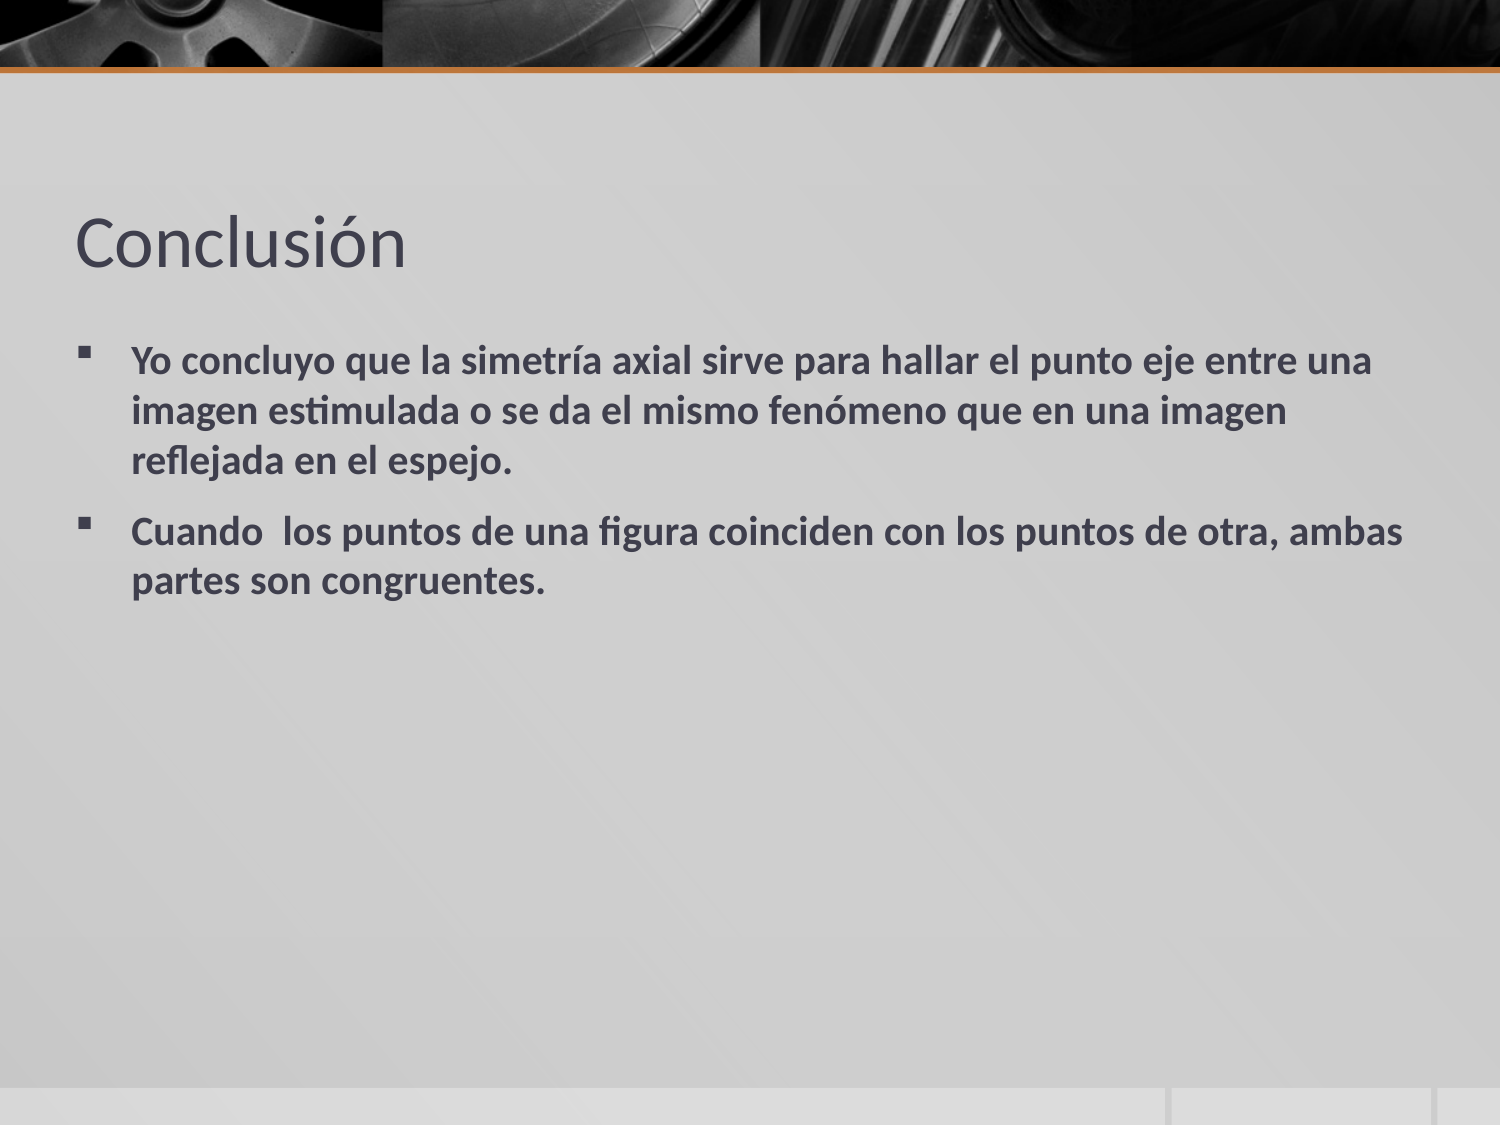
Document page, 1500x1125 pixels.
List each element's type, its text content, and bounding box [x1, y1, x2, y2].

picture [0, 0, 1500, 67]
list Yo concluyo que la simetría axial sirve para hallar el punto eje entre una imagen estimulada o se da el mismo fenómeno que en una imagen reflejada en el espejo. Cuando los puntos de una figura coinciden con los puntos de otra, ambas partes son congruentes. [75, 324, 1425, 1005]
title Conclusión [75, 162, 1425, 313]
